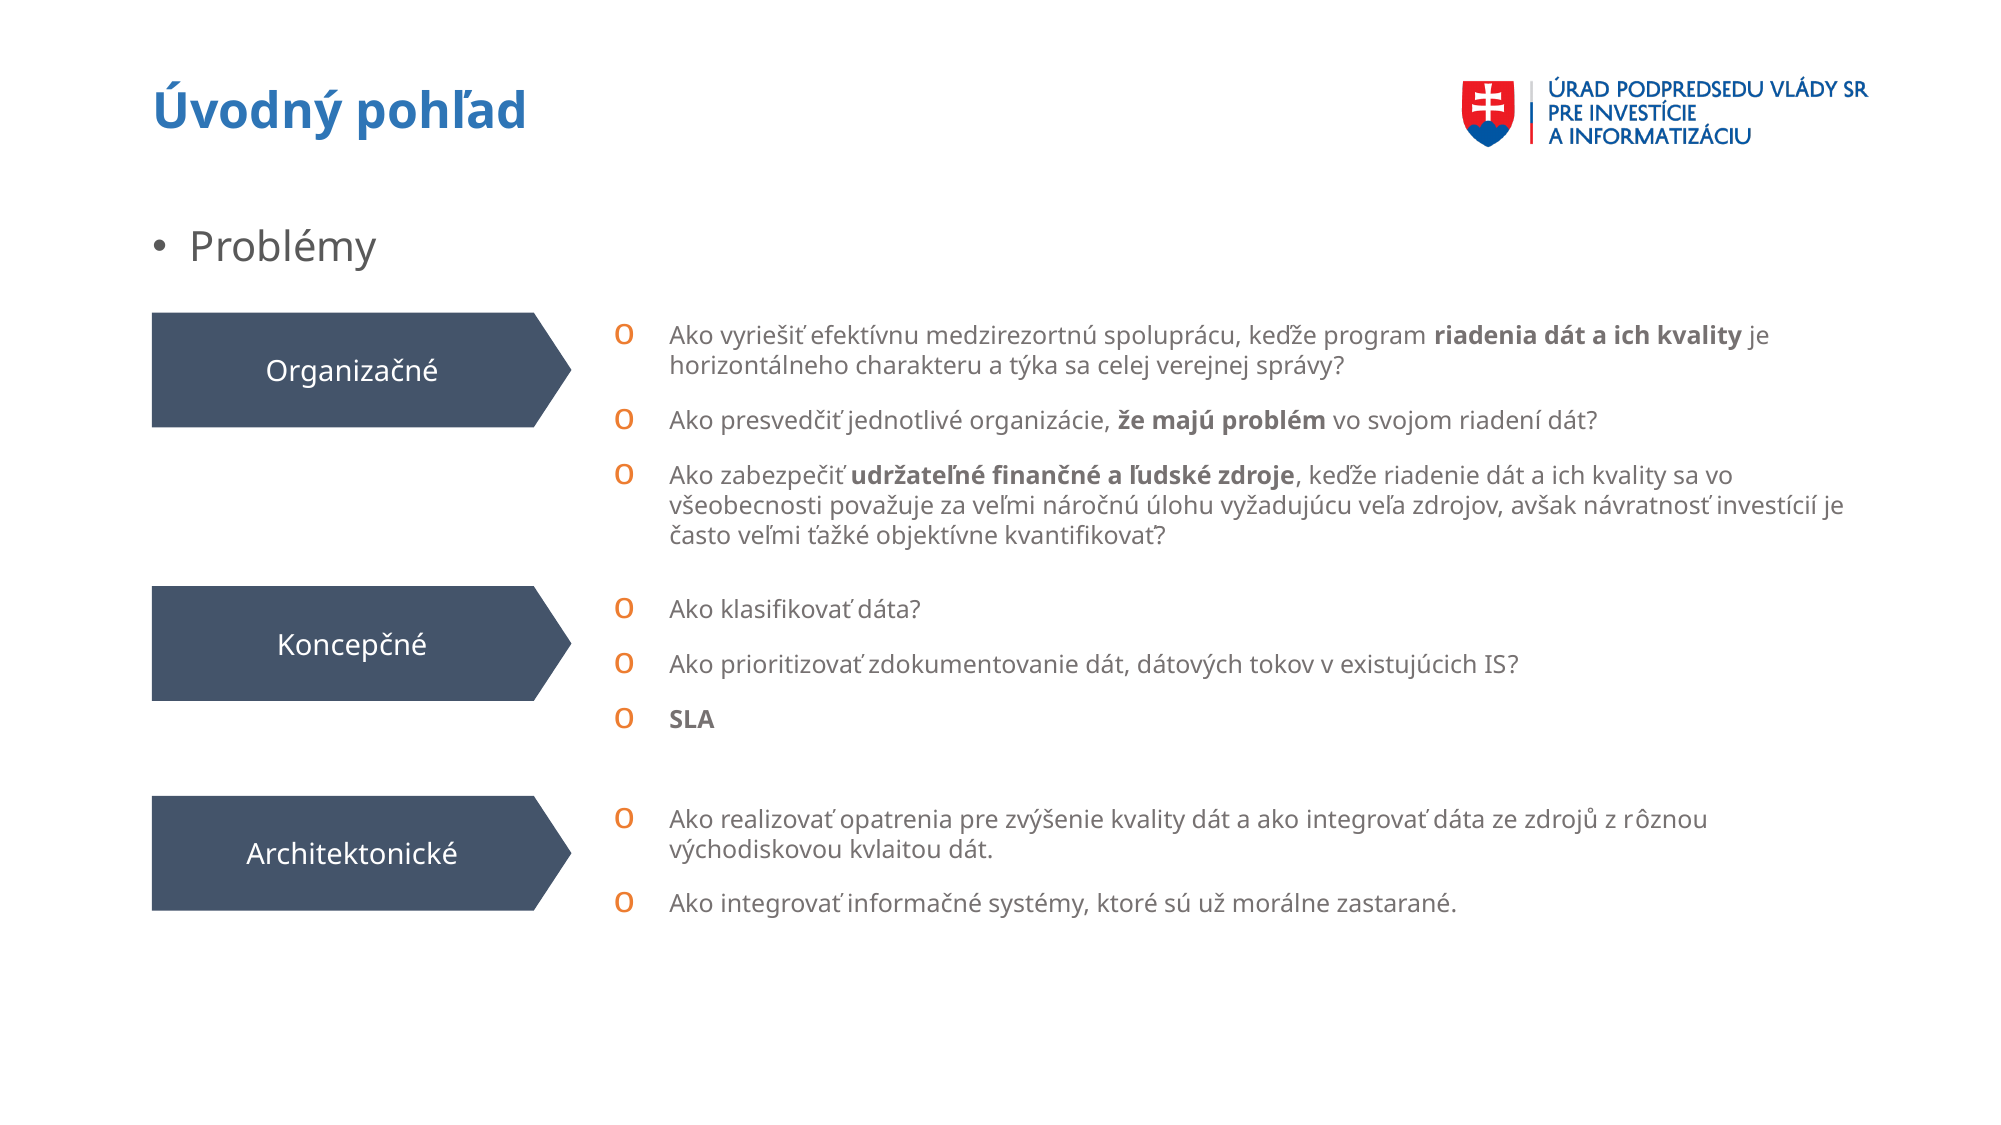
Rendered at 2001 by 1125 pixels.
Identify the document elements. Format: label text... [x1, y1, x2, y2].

text_box Ako vyriešiť efektívnu medzirezortnú spoluprácu, keďže program riadenia dát a ich kvality je horizontálneho charakteru a týka sa celej verejnej správy? Ako presvedčiť jednotlivé organizácie, že majú problém vo svojom riadení dát? Ako zabezpečiť udržateľné finančné a ľudské zdroje, keďže riadenie dát a ich kvality sa vo všeobecnosti považuje za veľmi náročnú úlohu vyžadujúcu veľa zdrojov, avšak návratnosť investícií je často veľmi ťažké objektívne kvantifikovať? [598, 312, 1863, 557]
text_box Organizačné [150, 311, 573, 429]
text_box Architektonické [150, 794, 573, 912]
text_box Ako klasifikovať dáta? Ako prioritizovať zdokumentovanie dát, dátových tokov v existujúcich IS? SLA [598, 586, 1579, 741]
title Úvodný pohľad [137, 70, 1323, 154]
text_box Koncepčné [150, 585, 573, 702]
picture [1412, 30, 1918, 194]
list Problémy [137, 217, 1863, 297]
text_box Ako realizovať opatrenia pre zvýšenie kvality dát a ako integrovať dáta ze zdrojů z rôznou východiskovou kvlaitou dát. Ako integrovať informačné systémy, ktoré sú už morálne zastarané. [598, 795, 1827, 926]
